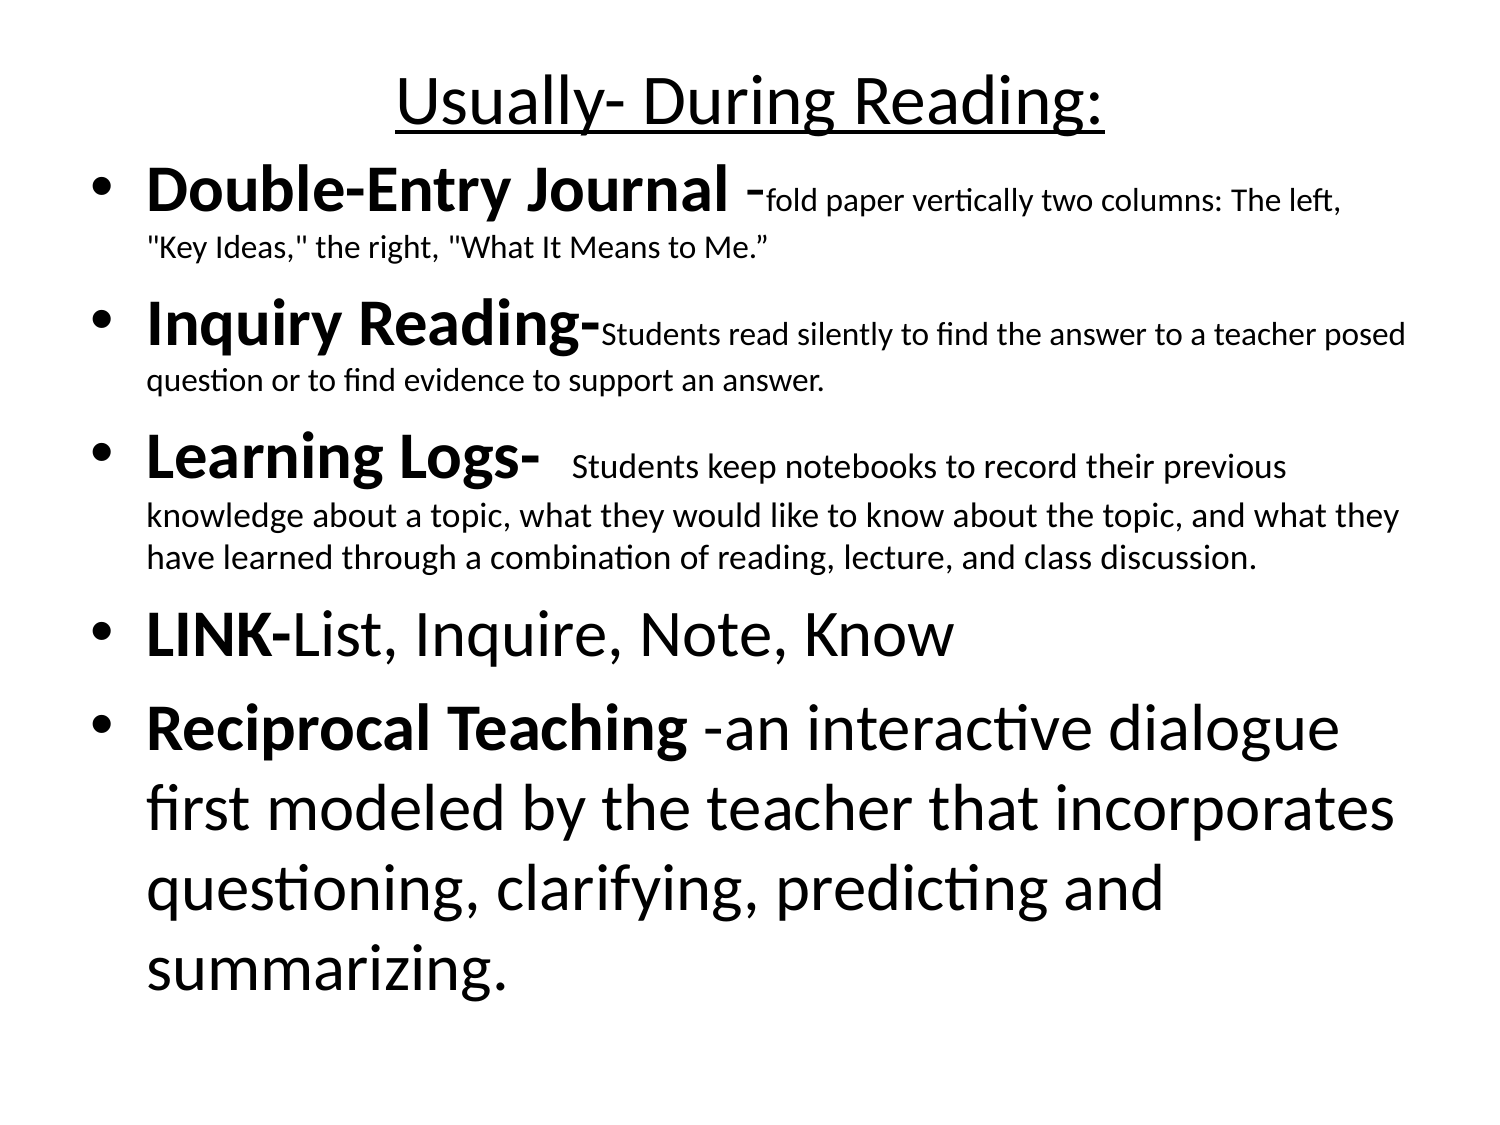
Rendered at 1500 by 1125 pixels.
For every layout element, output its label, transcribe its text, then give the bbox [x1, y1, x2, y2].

title Usually- During Reading: [75, 45, 1425, 233]
list Double-Entry Journal -fold paper vertically two columns: The left, "Key Ideas," the right, "What It Means to Me.” Inquiry Reading-Students read silently to find the answer to a teacher posed question or to find evidence to support an answer. Learning Logs- Students keep notebooks to record their previous knowledge about a topic, what they would like to know about the topic, and what they have learned through a combination of reading, lecture, and class discussion. LINK-List, Inquire, Note, Know Reciprocal Teaching -an interactive dialogue first modeled by the teacher that incorporates questioning, clarifying, predicting and summarizing. [75, 233, 1425, 1025]
